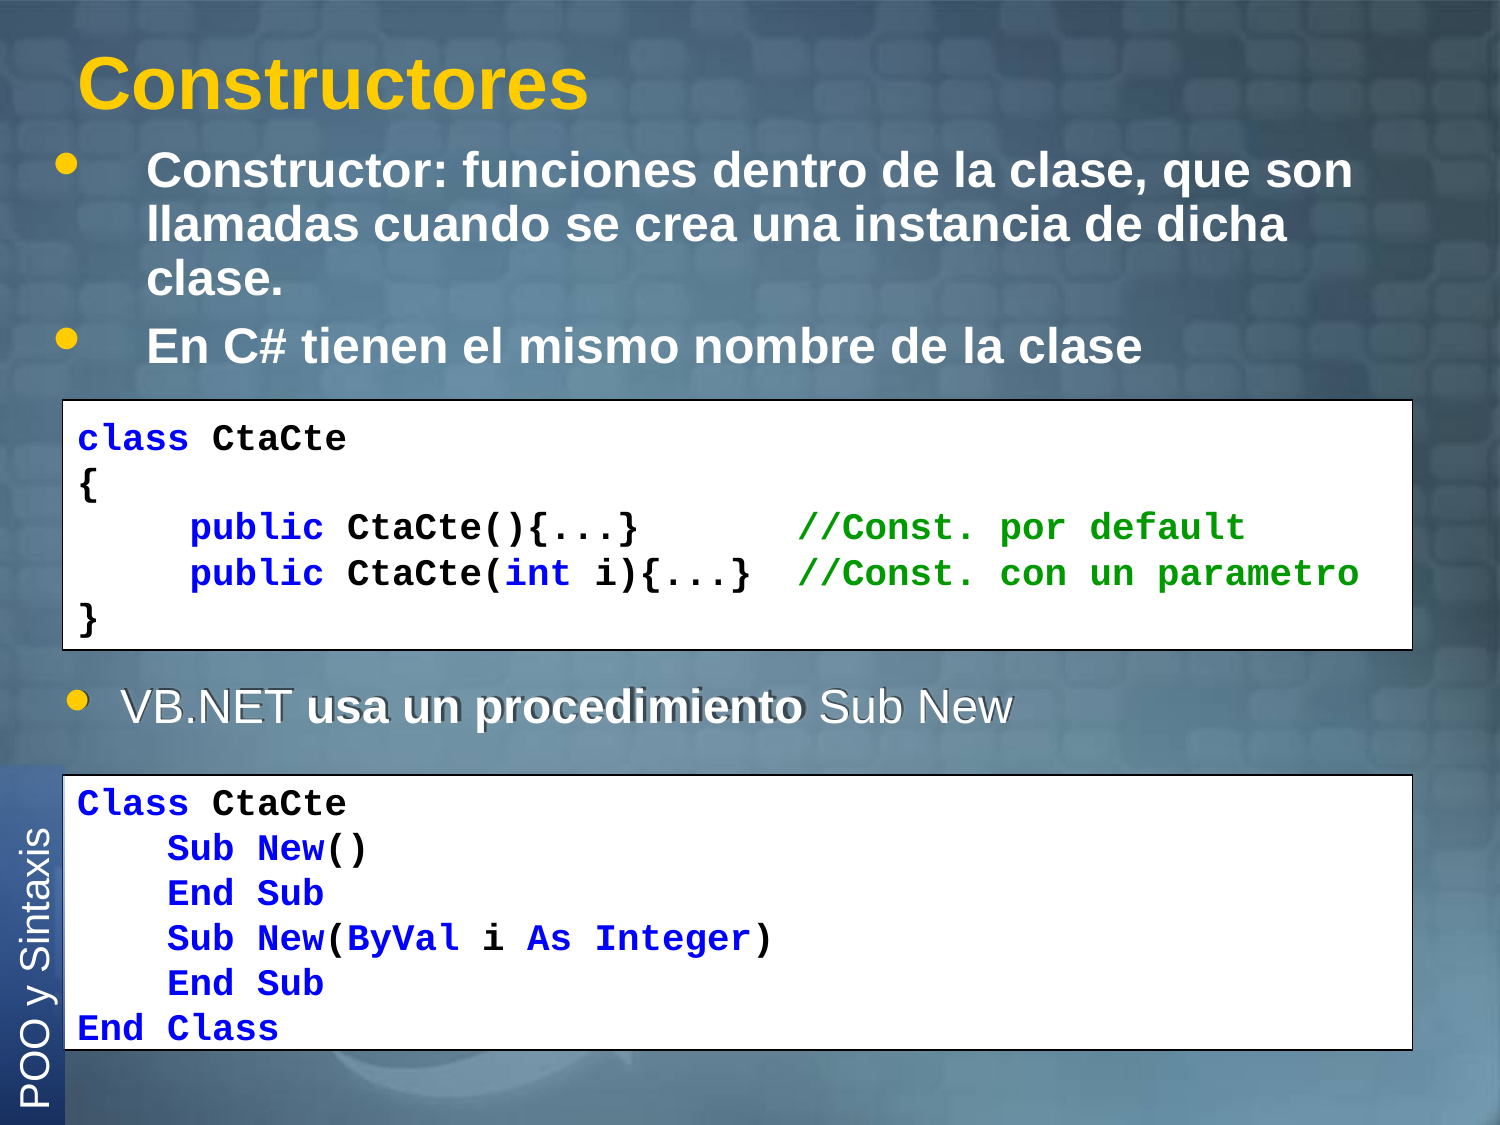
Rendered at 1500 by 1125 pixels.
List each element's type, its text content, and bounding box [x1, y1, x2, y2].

picture [0, 0, 1500, 1125]
text_box Class CtaCte Sub New() End Sub Sub New(ByVal i As Integer) End Sub End Class [65, 774, 1413, 1050]
title Constructores [62, 37, 1469, 134]
text_box POO y Sintaxis [0, 765, 65, 1125]
text_box VB.NET usa un procedimiento Sub New [48, 675, 1425, 742]
list En C# tienen el mismo nombre de la clase [37, 315, 1414, 382]
text_box Constructor: funciones dentro de la clase, que son llamadas cuando se crea una instancia de dicha clase. [37, 137, 1414, 315]
text_box class CtaCte { public CtaCte(){...} //Const. por default public CtaCte(int i){...} //Const. con un parametro } [62, 399, 1413, 650]
